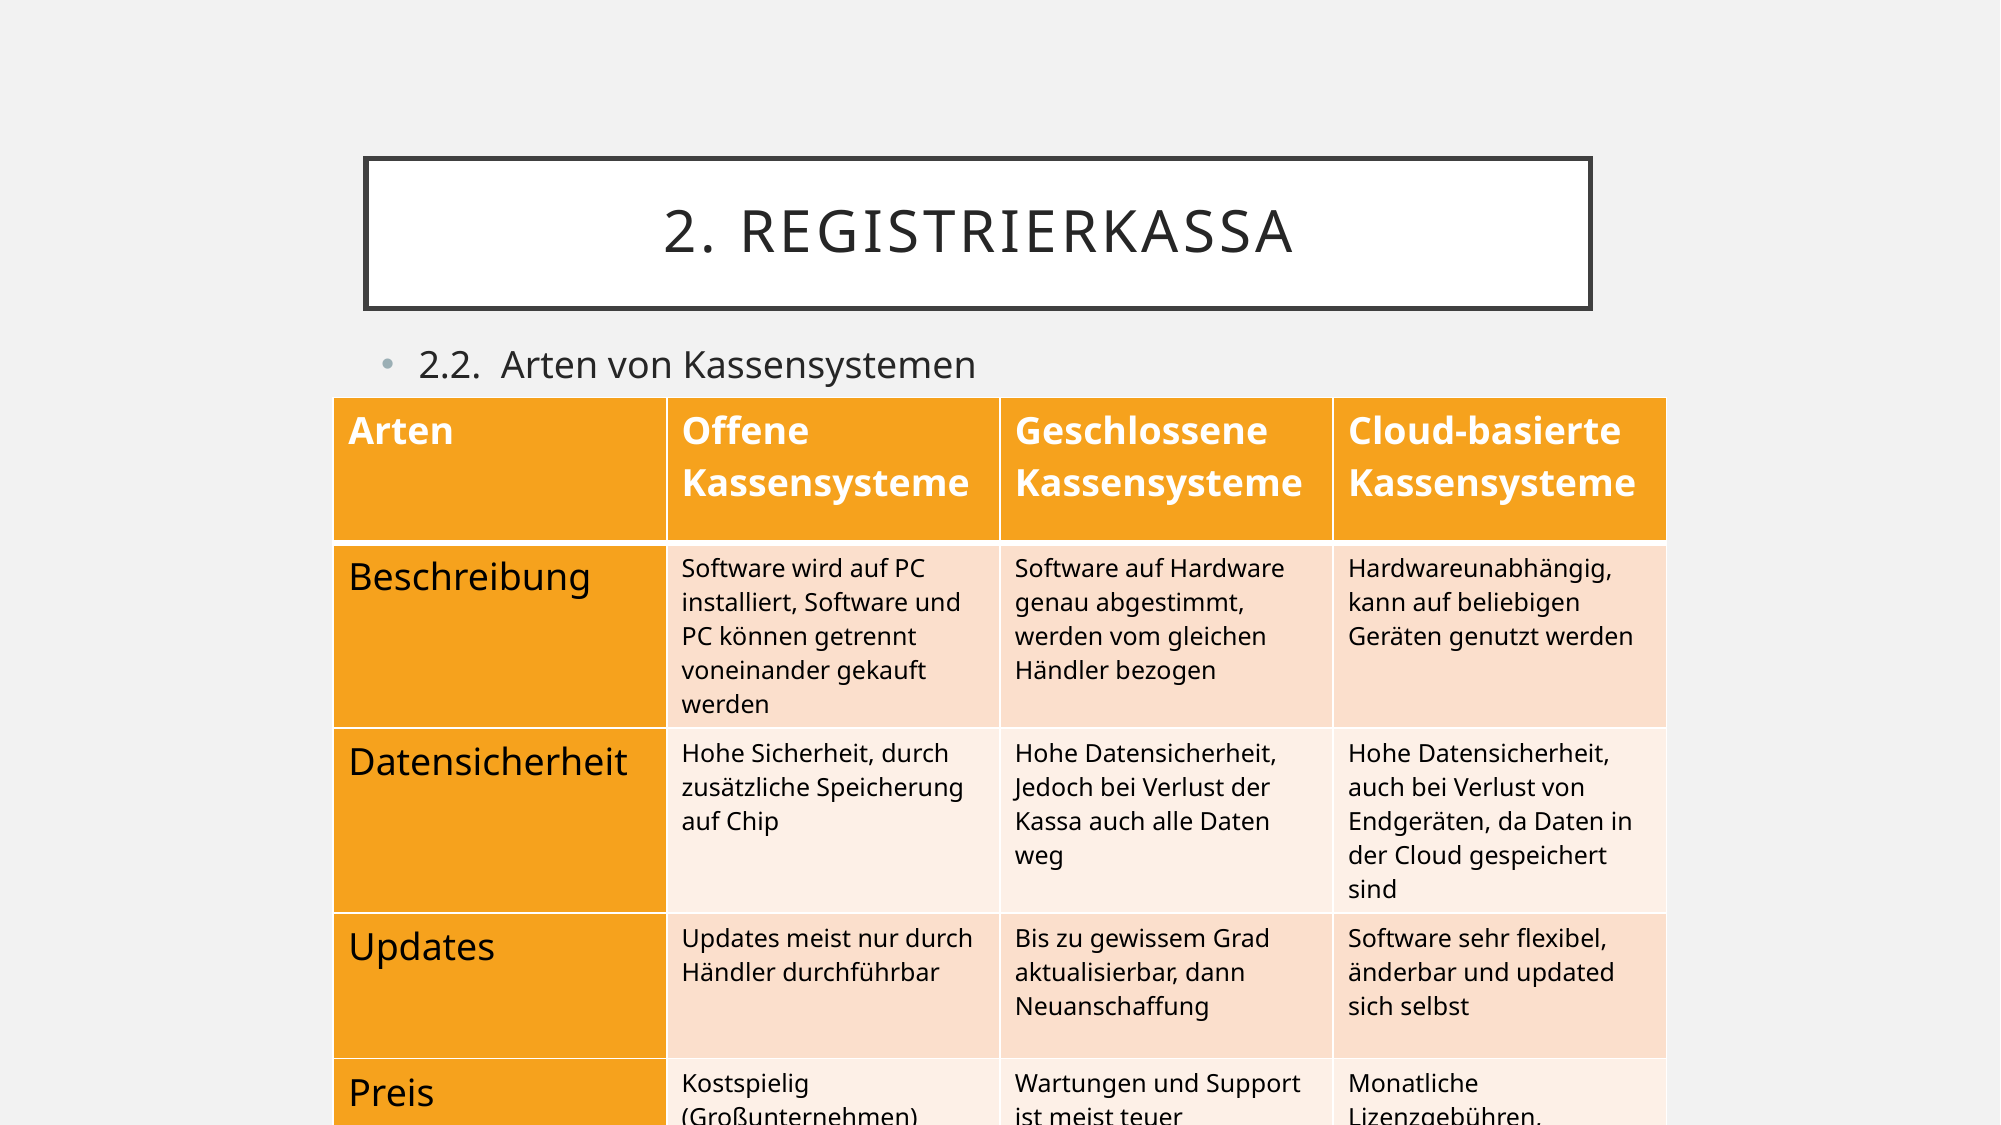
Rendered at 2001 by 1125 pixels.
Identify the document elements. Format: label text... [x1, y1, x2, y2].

title 2. RegistrierKassa [363, 156, 1593, 311]
table_header Offene Kassensysteme [668, 398, 999, 540]
table_cell Hohe Datensicherheit, Jedoch bei Verlust der Kassa auch alle Daten weg [1001, 729, 1332, 912]
table_cell Software wird auf PC installiert, Software und PC können getrennt voneinander gekauft werden [668, 546, 999, 727]
table_cell Software sehr flexibel, änderbar und updated sich selbst [1334, 914, 1666, 1058]
table_cell Updates meist nur durch Händler durchführbar [668, 914, 999, 1058]
table_cell Beschreibung [334, 546, 666, 727]
table_cell Datensicherheit [334, 729, 666, 912]
table_cell Hardwareunabhängig, kann auf beliebigen Geräten genutzt werden [1334, 546, 1666, 727]
table_cell Wartungen und Support ist meist teuer [1001, 1059, 1332, 1125]
table_cell Hohe Sicherheit, durch zusätzliche Speicherung auf Chip [668, 729, 999, 912]
table_cell Monatliche Lizenzgebühren, hardwareunabhängig (Anfangsinvestitionen =0) [1334, 1059, 1666, 1125]
table_cell Preis [334, 1059, 666, 1125]
table_cell Updates [334, 914, 666, 1058]
table_cell Hohe Datensicherheit, auch bei Verlust von Endgeräten, da Daten in der Cloud gespeichert sind [1334, 729, 1666, 912]
table_cell Bis zu gewissem Grad aktualisierbar, dann Neuanschaffung [1001, 914, 1332, 1058]
table_cell Software auf Hardware genau abgestimmt, werden vom gleichen Händler bezogen [1001, 546, 1332, 727]
table_cell Kostspielig (Großunternehmen) [668, 1059, 999, 1125]
table_header Cloud-basierte Kassensysteme [1334, 398, 1666, 540]
table_header Arten [334, 398, 666, 540]
list 2.2. Arten von Kassensystemen [366, 333, 1634, 397]
table_header Geschlossene Kassensysteme [1001, 398, 1332, 540]
